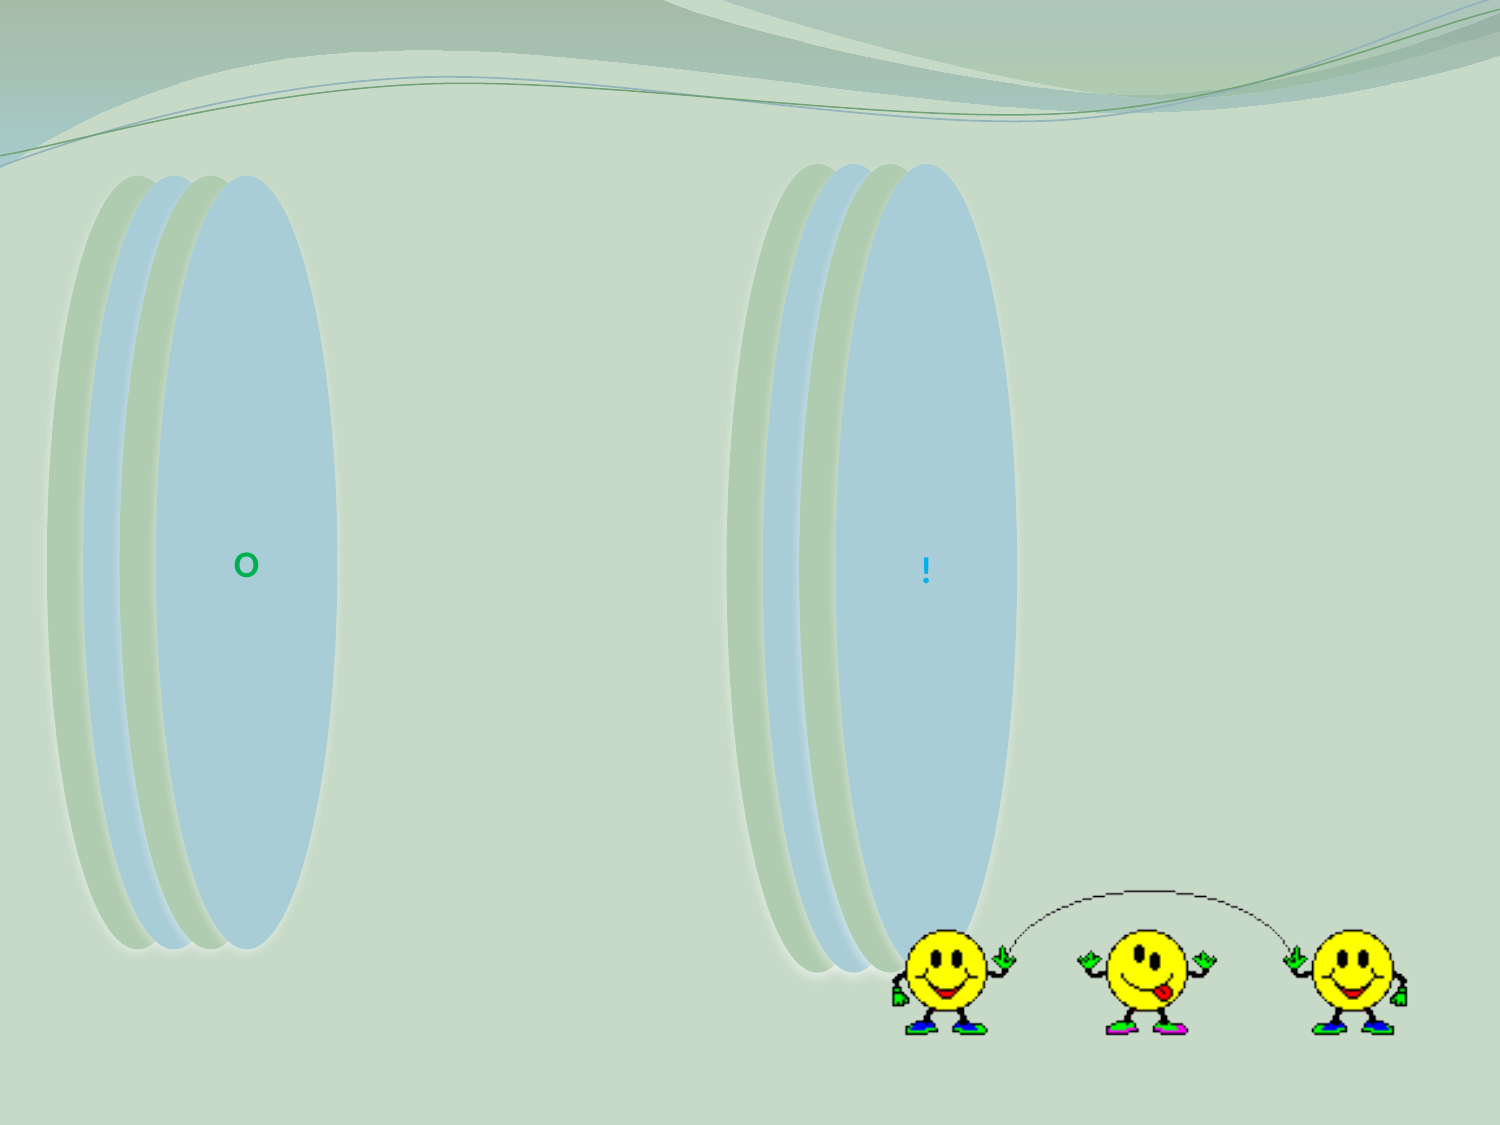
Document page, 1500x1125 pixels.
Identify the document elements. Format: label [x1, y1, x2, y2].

text_box [46, 175, 719, 950]
picture [890, 856, 1411, 1040]
text_box [726, 163, 1454, 973]
